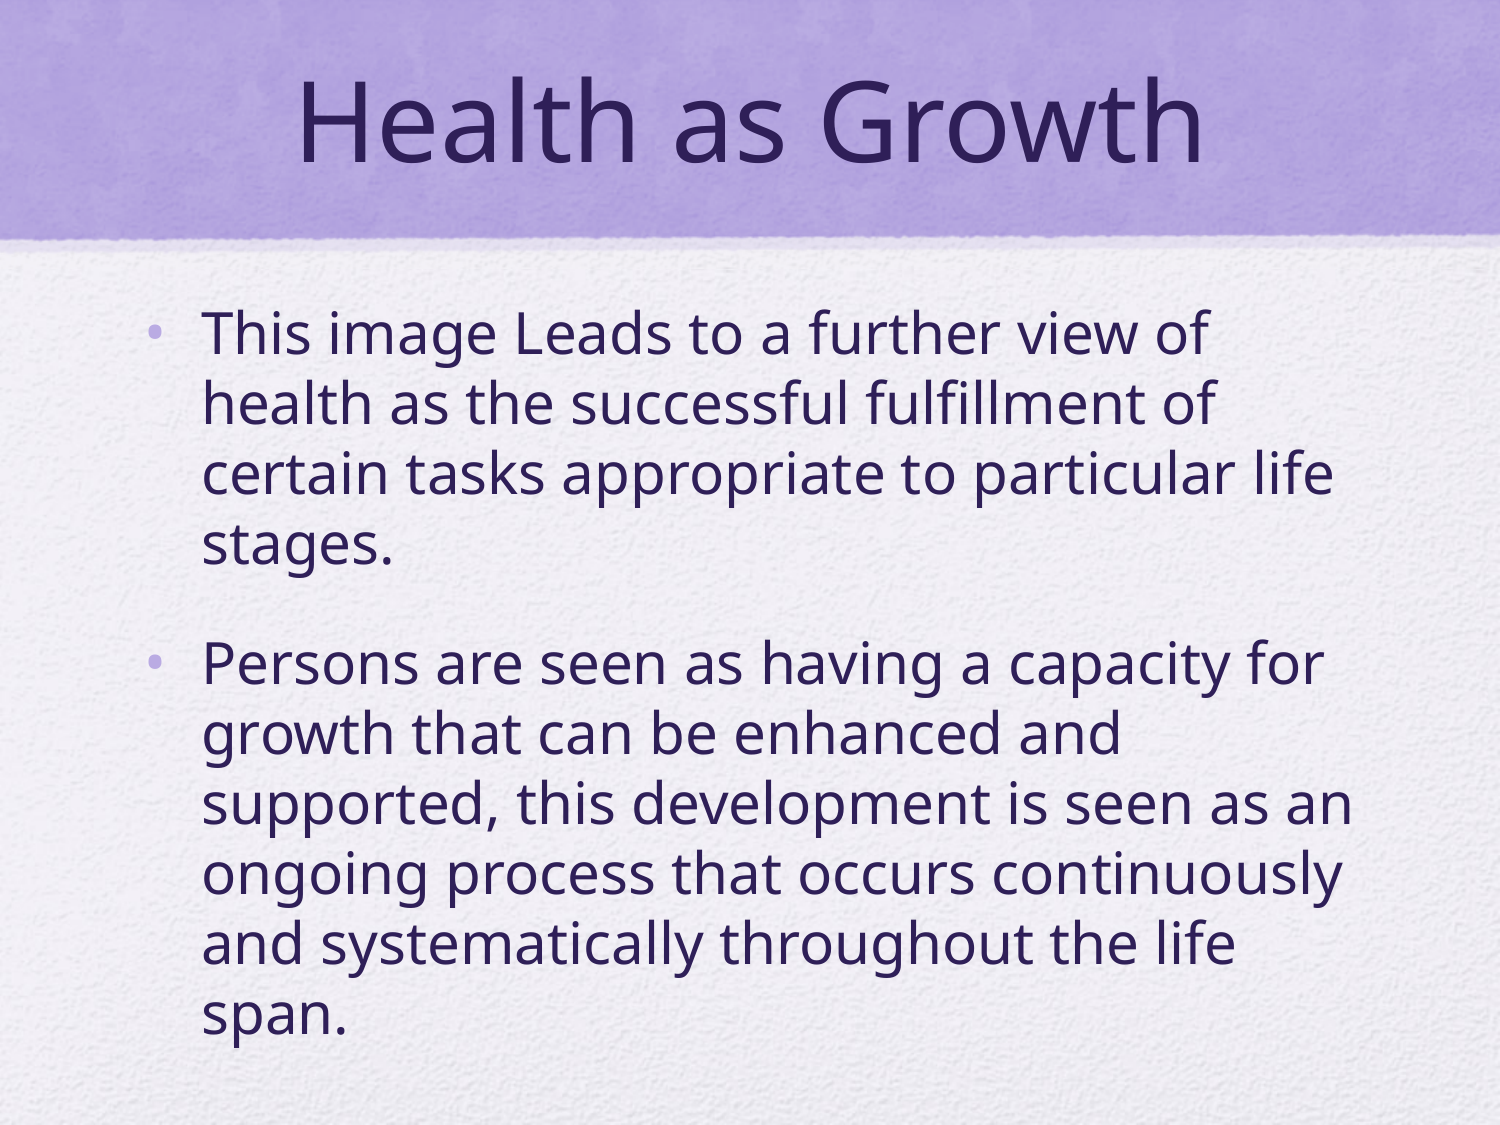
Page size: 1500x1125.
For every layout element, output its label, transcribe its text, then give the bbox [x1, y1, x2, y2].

list This image Leads to a further view of health as the successful fulfillment of certain tasks appropriate to particular life stages. Persons are seen as having a capacity for growth that can be enhanced and supported, this development is seen as an ongoing process that occurs continuously and systematically throughout the life span. [129, 288, 1372, 993]
picture [0, 225, 1500, 1125]
title Health as Growth [129, 6, 1372, 239]
